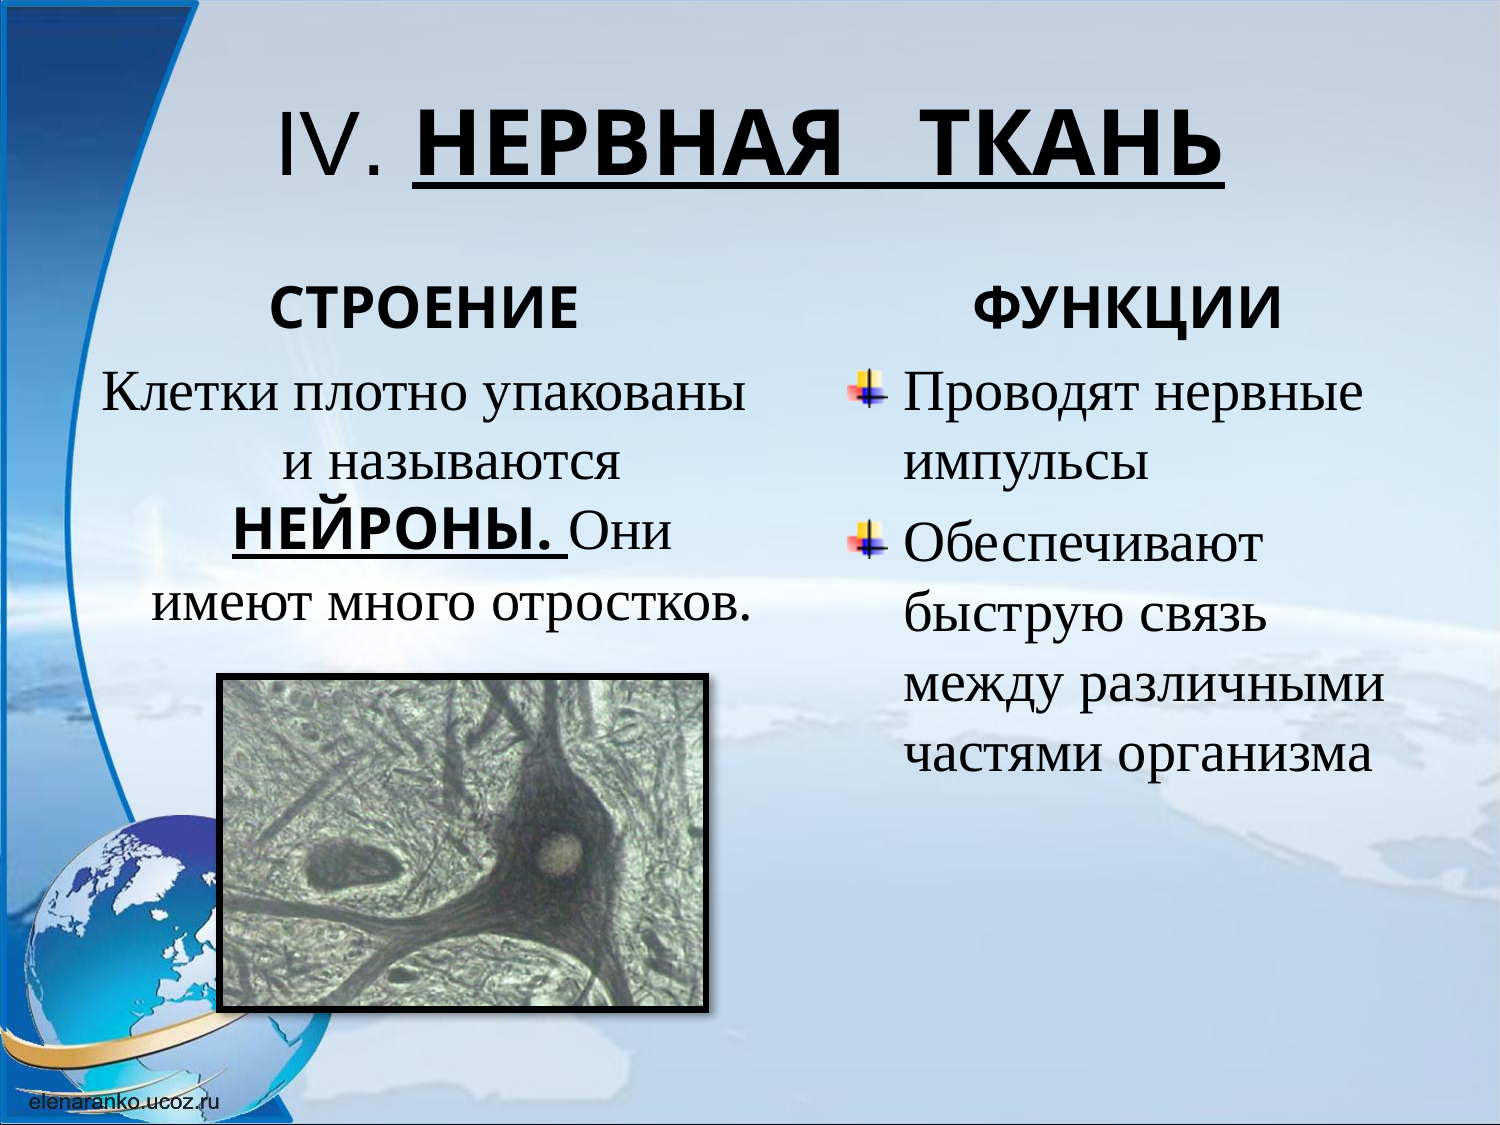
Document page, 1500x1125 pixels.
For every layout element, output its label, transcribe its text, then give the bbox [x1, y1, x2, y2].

picture [0, 0, 1500, 1125]
title IV. НЕРВНАЯ ТКАНЬ [75, 45, 1425, 233]
list СТРОЕНИЕ Клетки плотно упакованы и называются НЕЙРОНЫ. Они имеют много отростков. [75, 262, 774, 1005]
list ФУНКЦИИ Проводят нервные импульсы Обеспечивают быструю связь между различными частями организма [832, 262, 1425, 1005]
